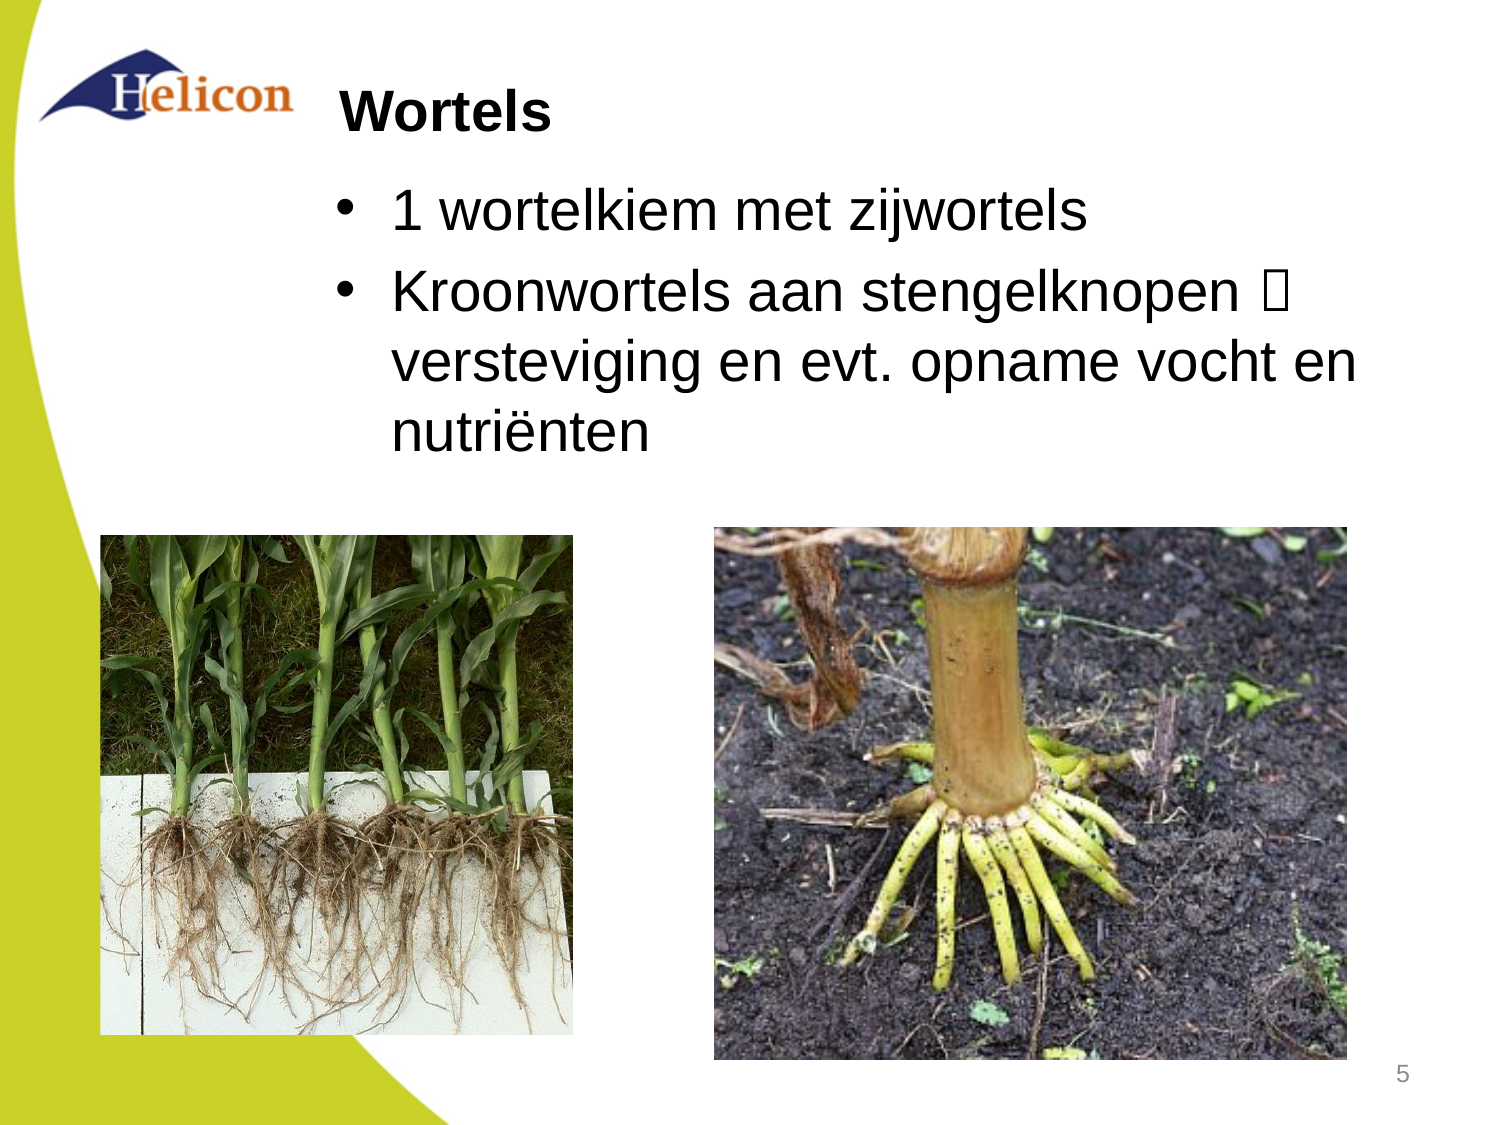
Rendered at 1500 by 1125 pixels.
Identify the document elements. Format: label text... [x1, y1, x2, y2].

title Wortels [324, 54, 1415, 161]
picture [0, 0, 1500, 1125]
slide_number 5 [1074, 1042, 1425, 1103]
list 1 wortelkiem met zijwortels Kroonwortels aan stengelknopen  versteviging en evt. opname vocht en nutriënten [319, 164, 1409, 973]
